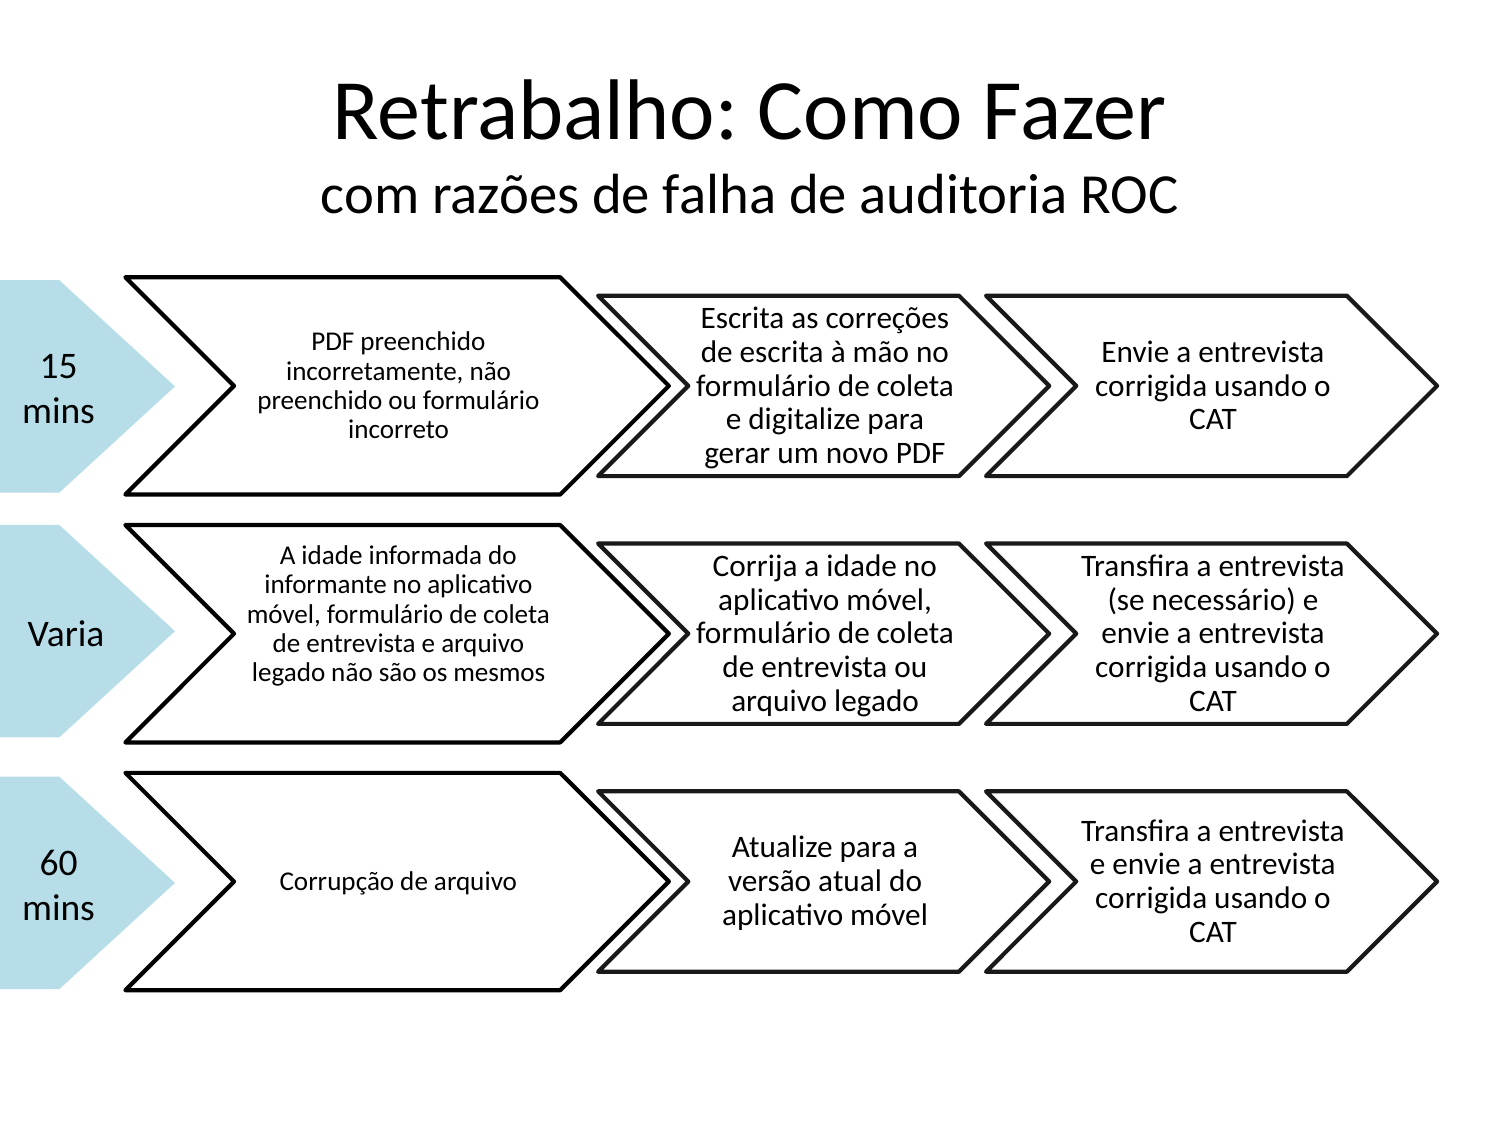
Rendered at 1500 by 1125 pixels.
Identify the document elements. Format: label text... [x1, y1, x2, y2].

title Retrabalho: Como Fazer com razões de falha de auditoria ROC [75, 45, 1425, 233]
text_box 60 mins [0, 774, 119, 992]
text_box Varia [0, 522, 119, 740]
text_box 15 mins [0, 278, 119, 495]
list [124, 262, 1438, 1006]
